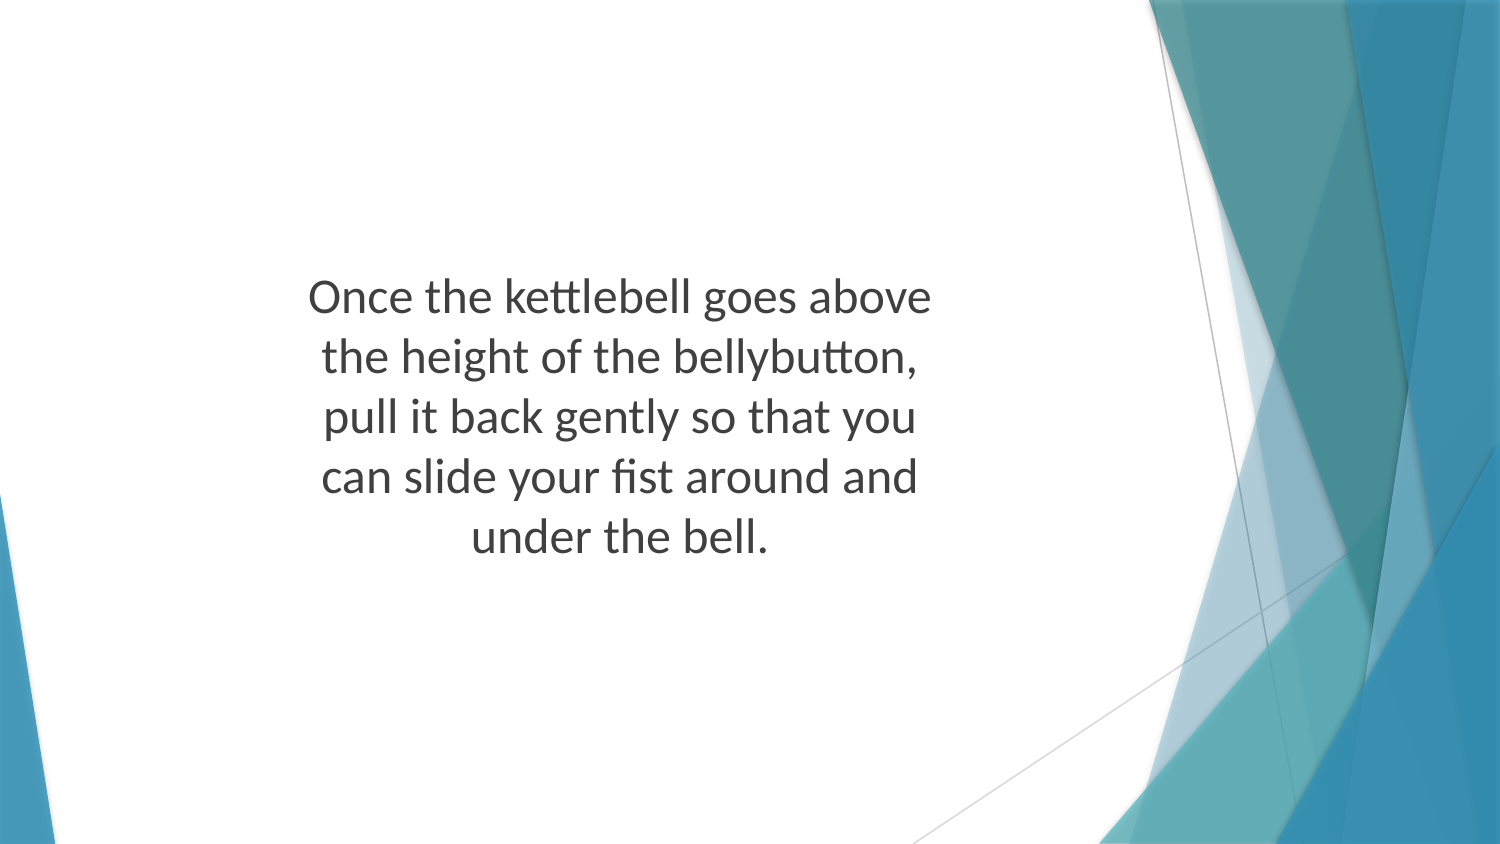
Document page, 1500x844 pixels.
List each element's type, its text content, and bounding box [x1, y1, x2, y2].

list Once the kettlebell goes above the height of the bellybutton, pull it back gently so that you can slide your fist around and under the bell. [289, 256, 951, 611]
